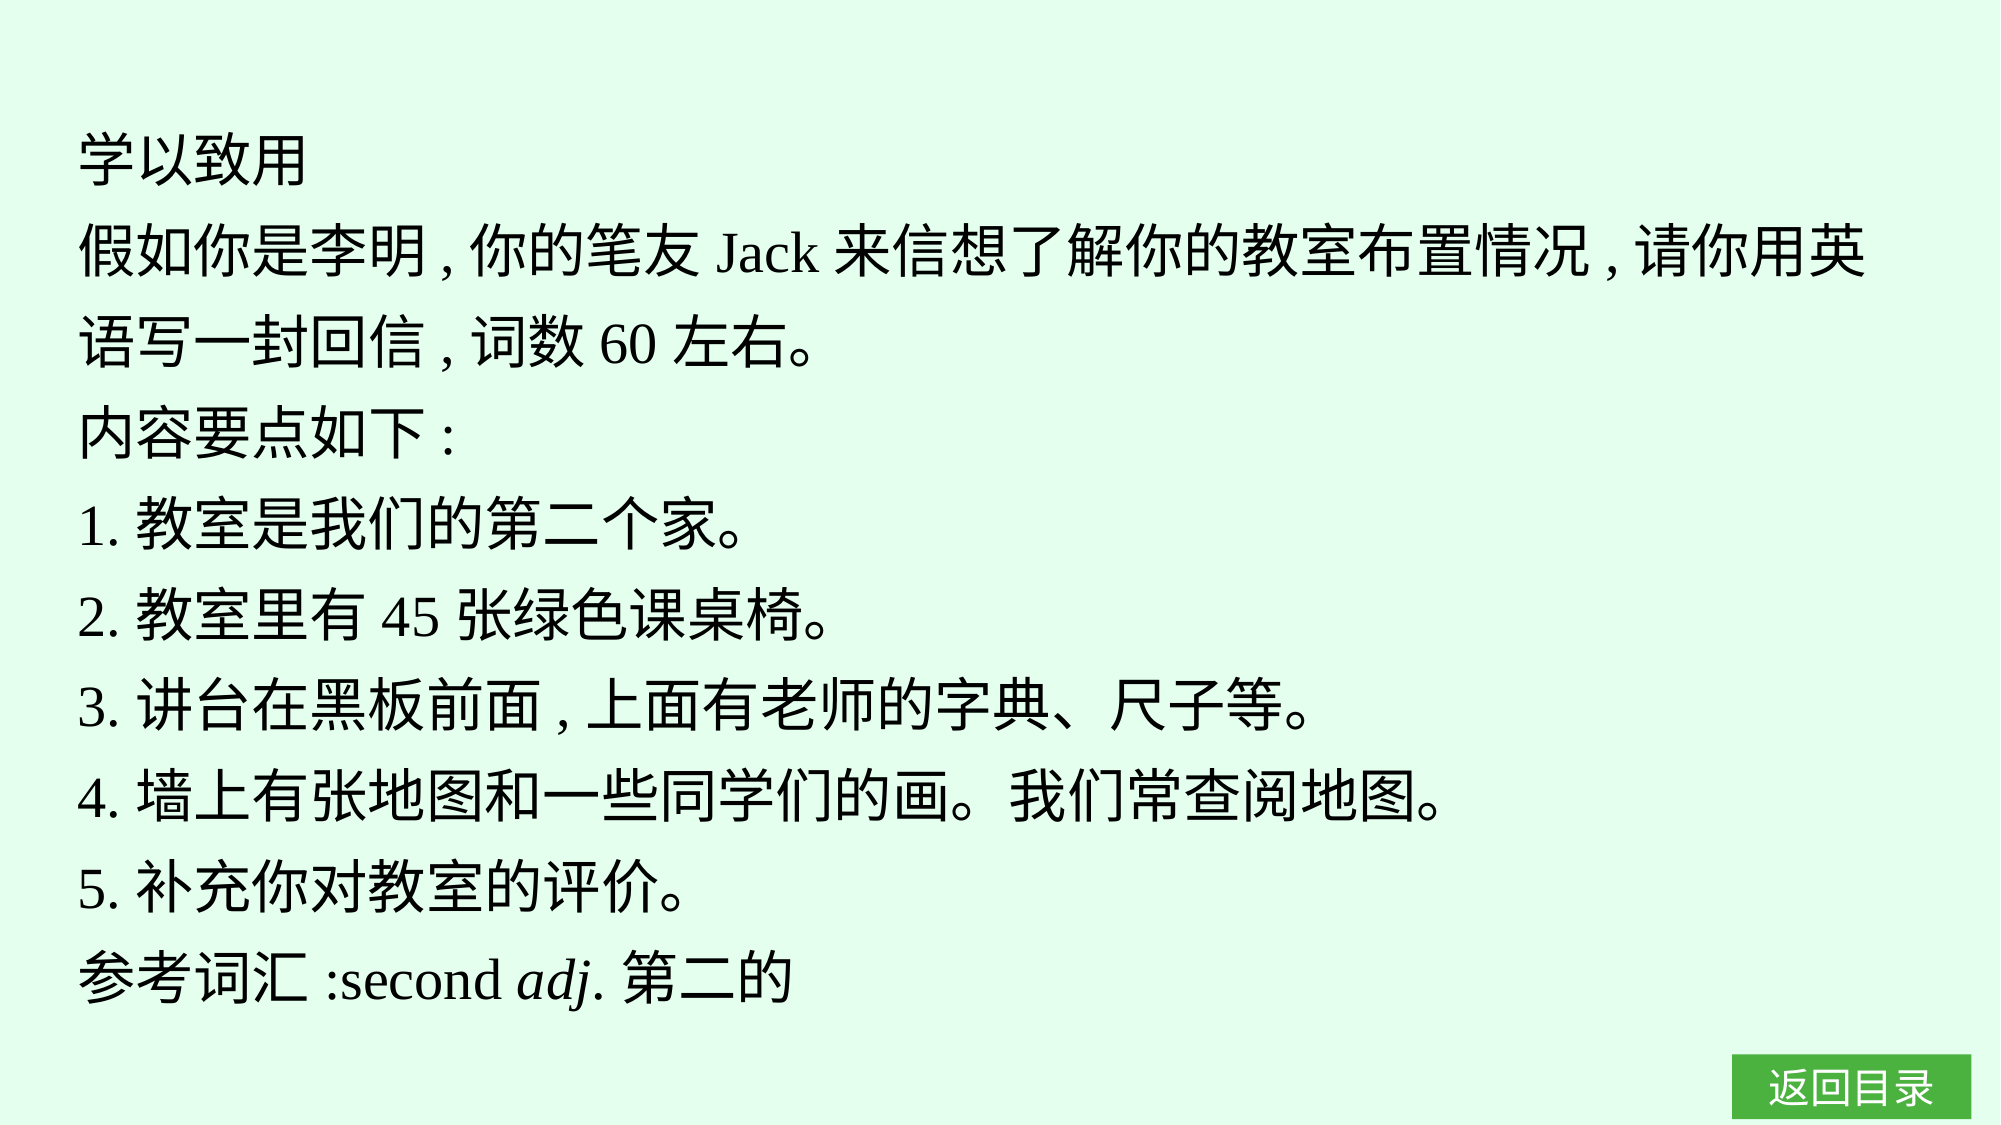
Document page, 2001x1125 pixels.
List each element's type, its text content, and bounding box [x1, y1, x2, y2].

text_box 学以致用 假如你是李明,你的笔友Jack来信想了解你的教室布置情况,请你用英语写一封回信,词数60左右。 内容要点如下: 1.教室是我们的第二个家。 2.教室里有45张绿色课桌椅。 3.讲台在黑板前面,上面有老师的字典、尺子等。 4.墙上有张地图和一些同学们的画。我们常查阅地图。 5.补充你对教室的评价。 参考词汇:second adj.第二的 [62, 94, 1938, 1019]
